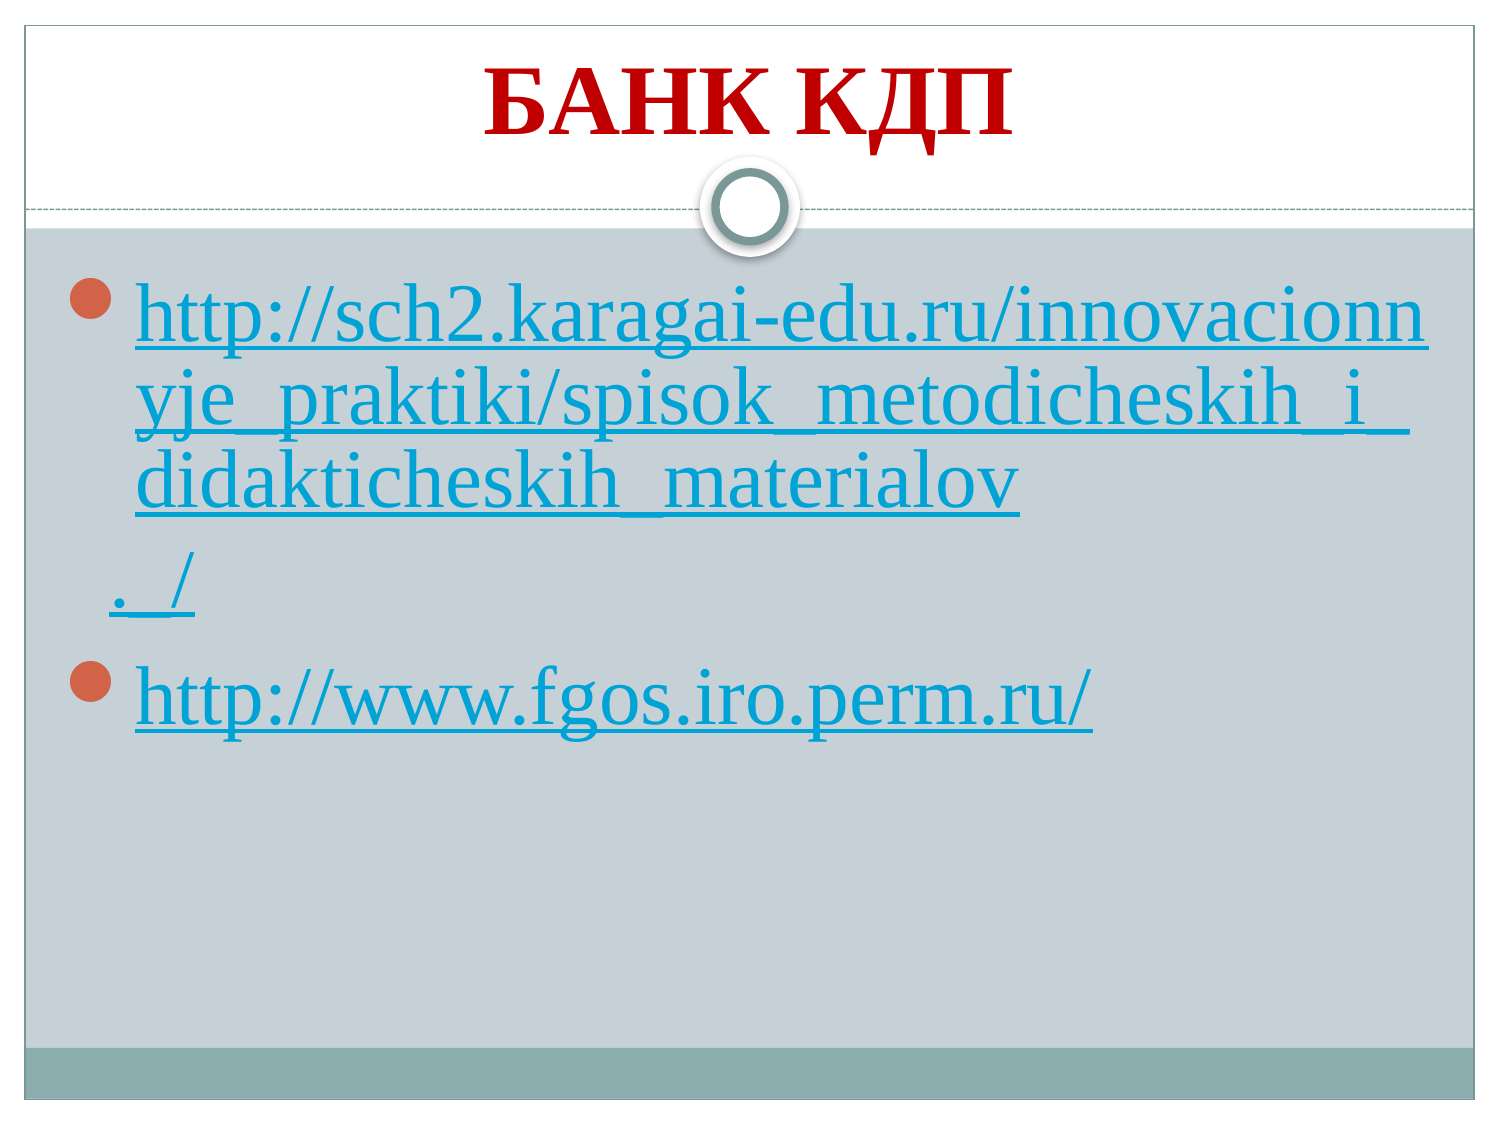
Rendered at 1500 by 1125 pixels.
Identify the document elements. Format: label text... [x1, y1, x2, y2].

title БАНК КДП [49, 37, 1450, 162]
list http://sch2.karagai-edu.ru/innovacionnyje_praktiki/spisok_metodicheskih_i_didakticheskih_materialov._/ http://www.fgos.iro.perm.ru/ [49, 250, 1445, 1001]
